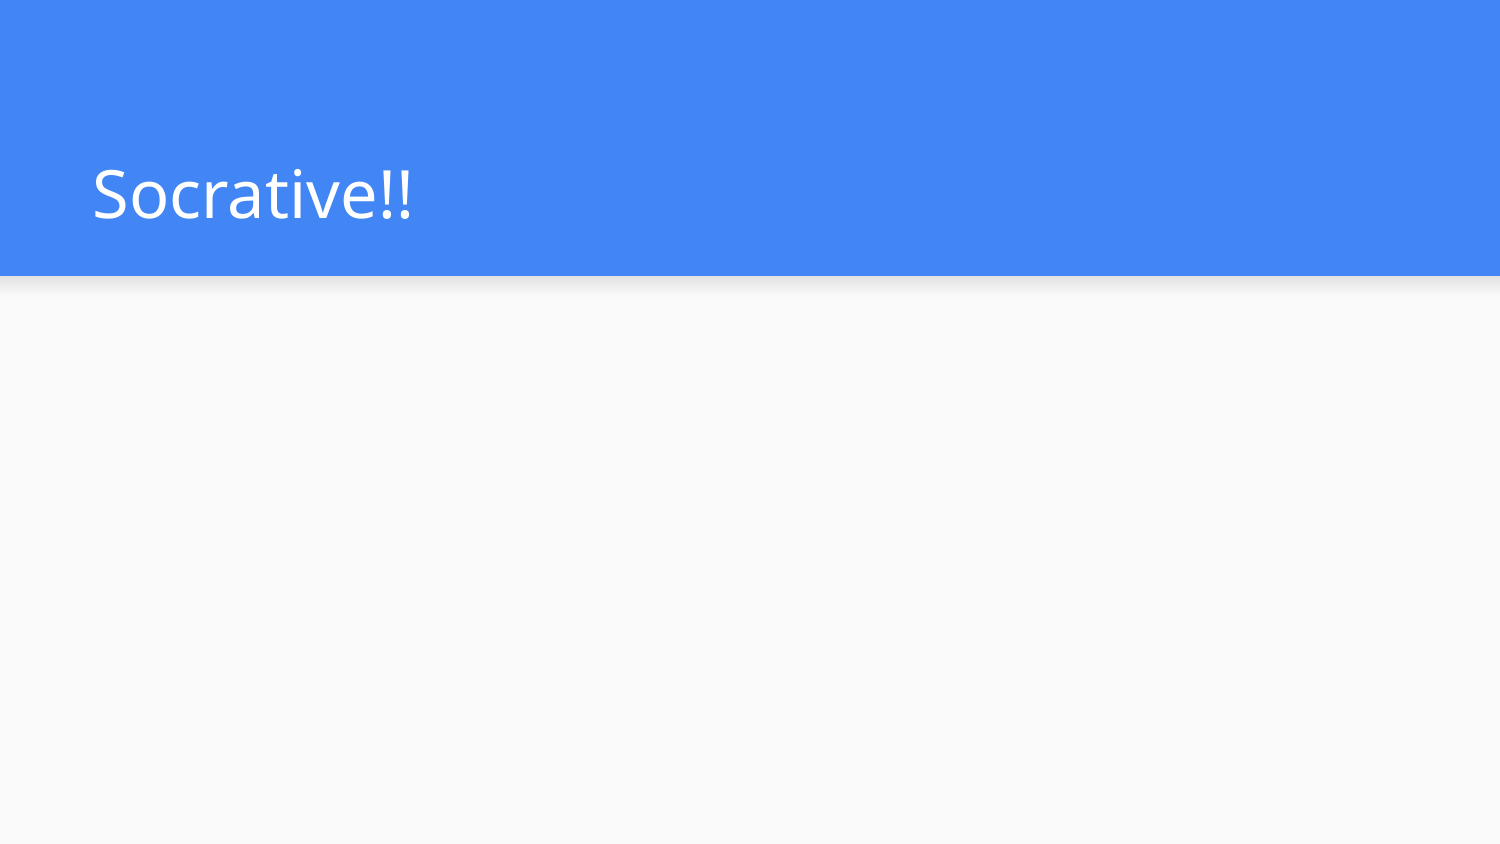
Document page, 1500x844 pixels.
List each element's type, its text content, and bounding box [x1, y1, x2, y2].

title Socrative!! [77, 121, 1427, 248]
